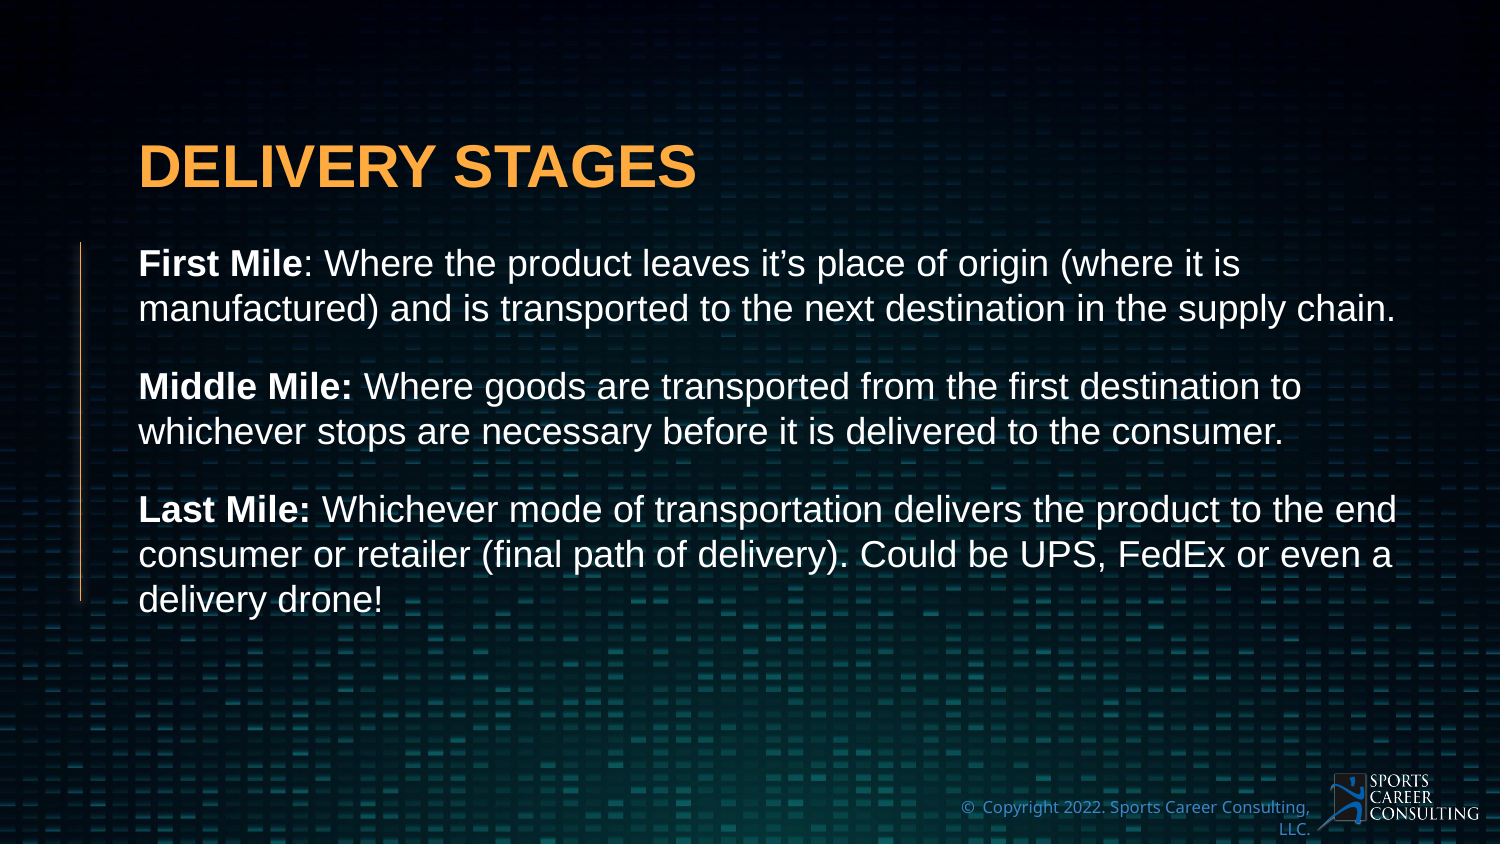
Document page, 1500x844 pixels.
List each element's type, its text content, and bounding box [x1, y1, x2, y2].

text_box © Copyright 2022. Sports Career Consulting, LLC. [914, 769, 1326, 844]
title DELIVERY STAGES [123, 87, 732, 215]
list First Mile: Where the product leaves it’s place of origin (where it is manufactured) and is transported to the next destination in the supply chain. Middle Mile: Where goods are transported from the first destination to whichever stops are necessary before it is delivered to the consumer. Last Mile: Whichever mode of transportation delivers the product to the end consumer or retailer (final path of delivery). Could be UPS, FedEx or even a delivery drone! [123, 223, 1420, 715]
picture [0, 0, 1500, 844]
